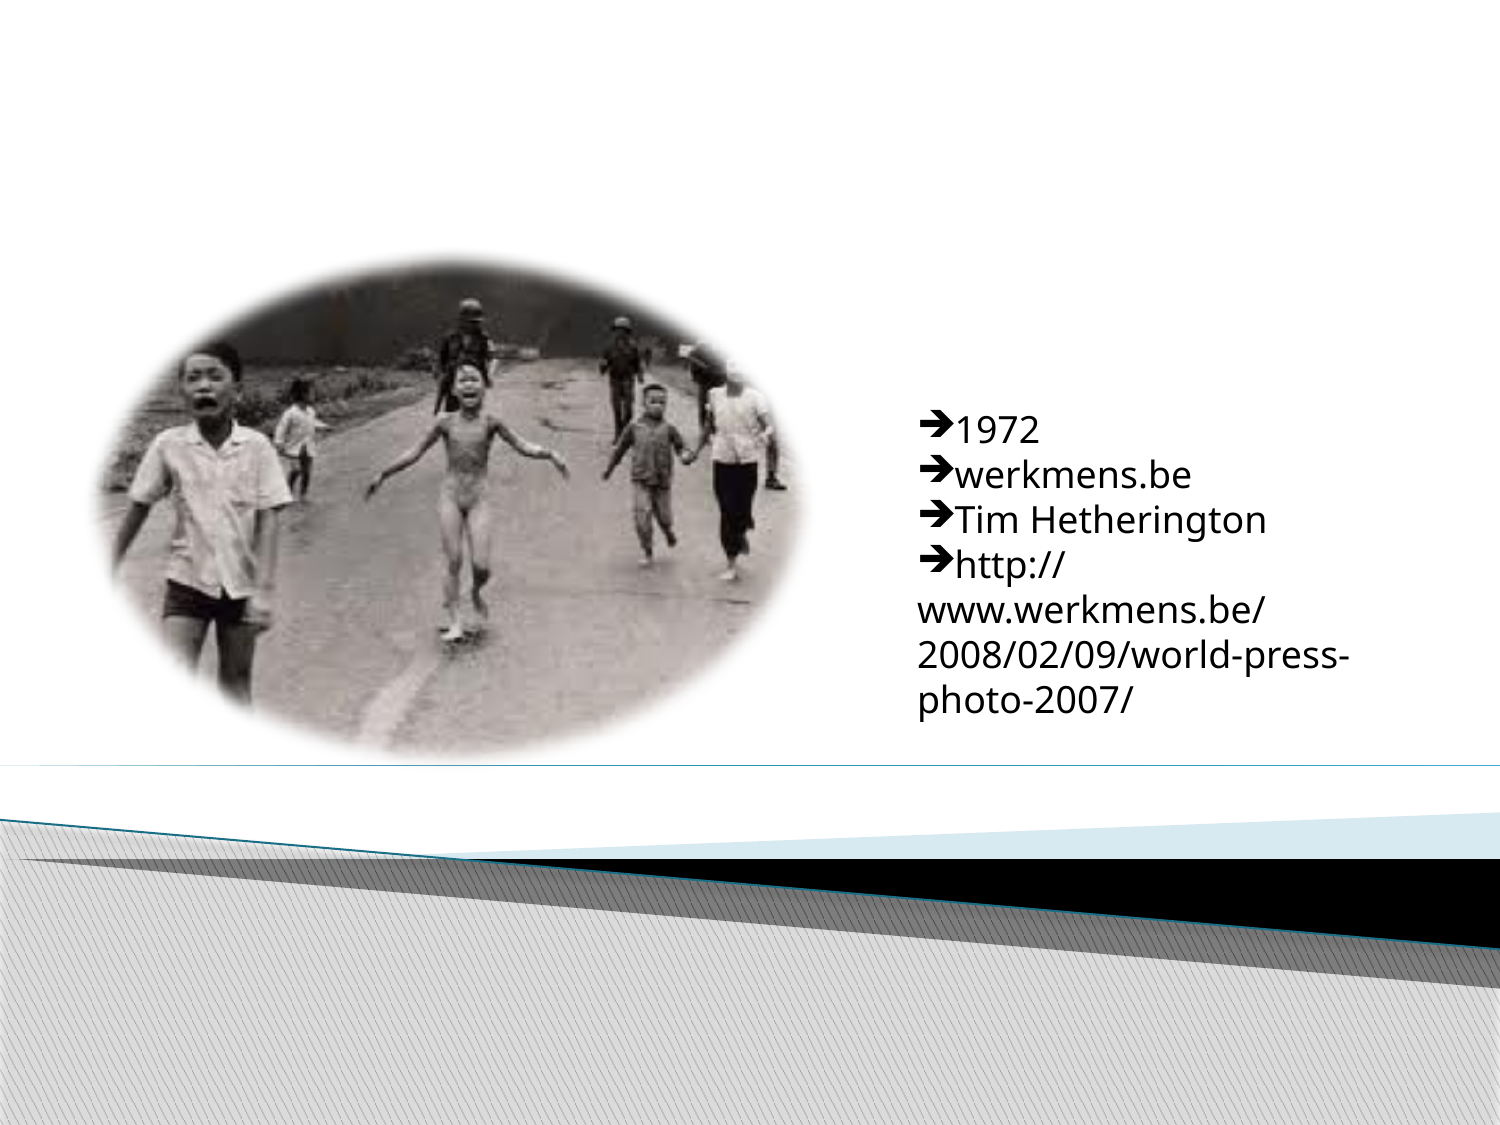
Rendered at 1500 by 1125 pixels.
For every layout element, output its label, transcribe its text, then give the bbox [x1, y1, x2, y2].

picture [0, 245, 818, 774]
picture [5, 859, 1500, 989]
text_box 1972 werkmens.be Tim Hetherington http://www.werkmens.be/2008/02/09/world-press-photo-2007/ [902, 398, 1372, 729]
